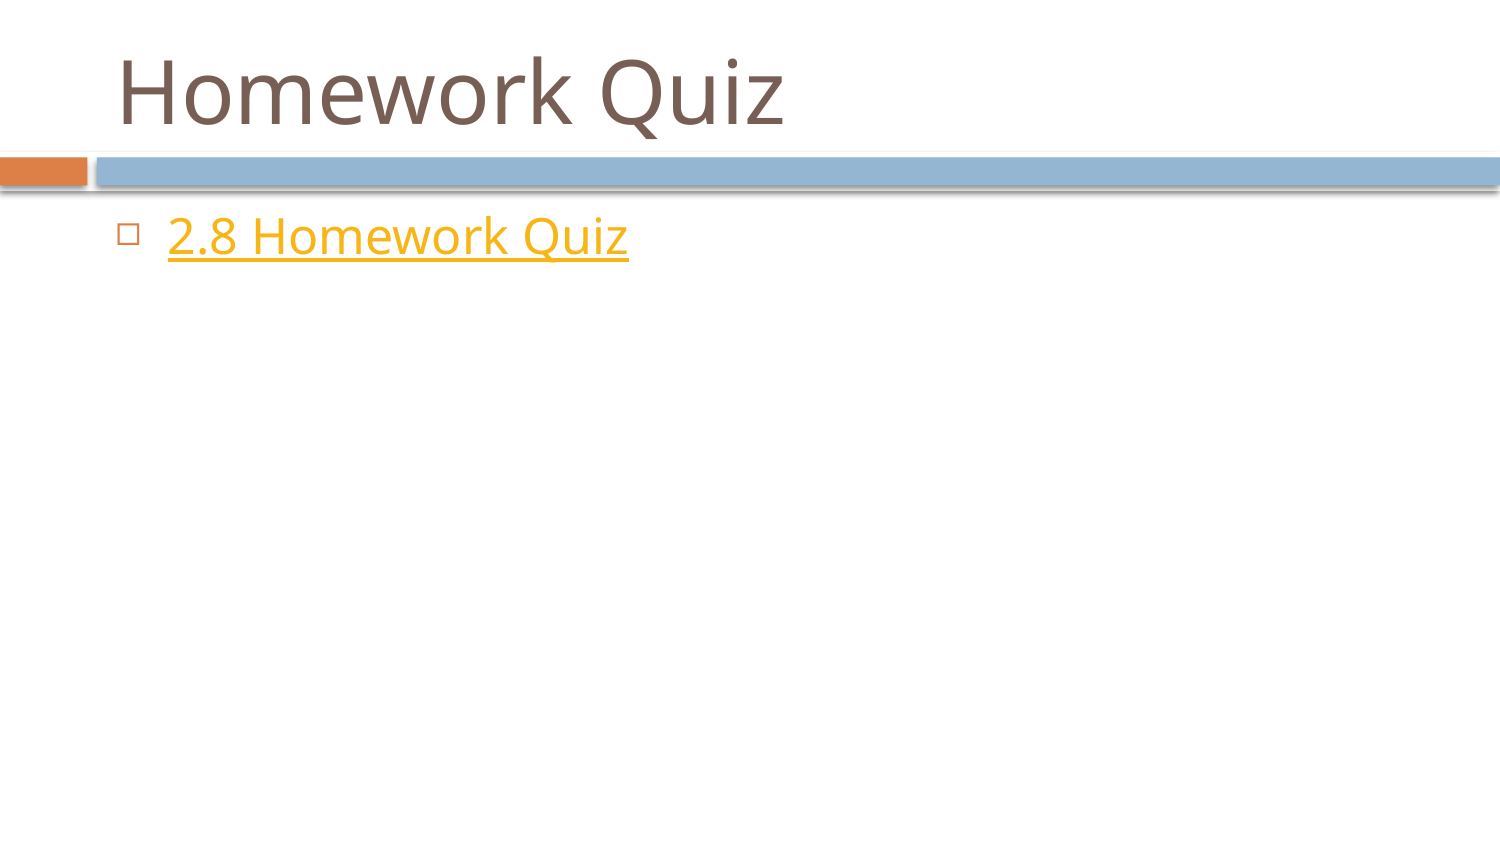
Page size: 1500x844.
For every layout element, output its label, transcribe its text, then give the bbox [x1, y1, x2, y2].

list 2.8 Homework Quiz [100, 196, 1438, 750]
title Homework Quiz [100, 28, 1438, 150]
